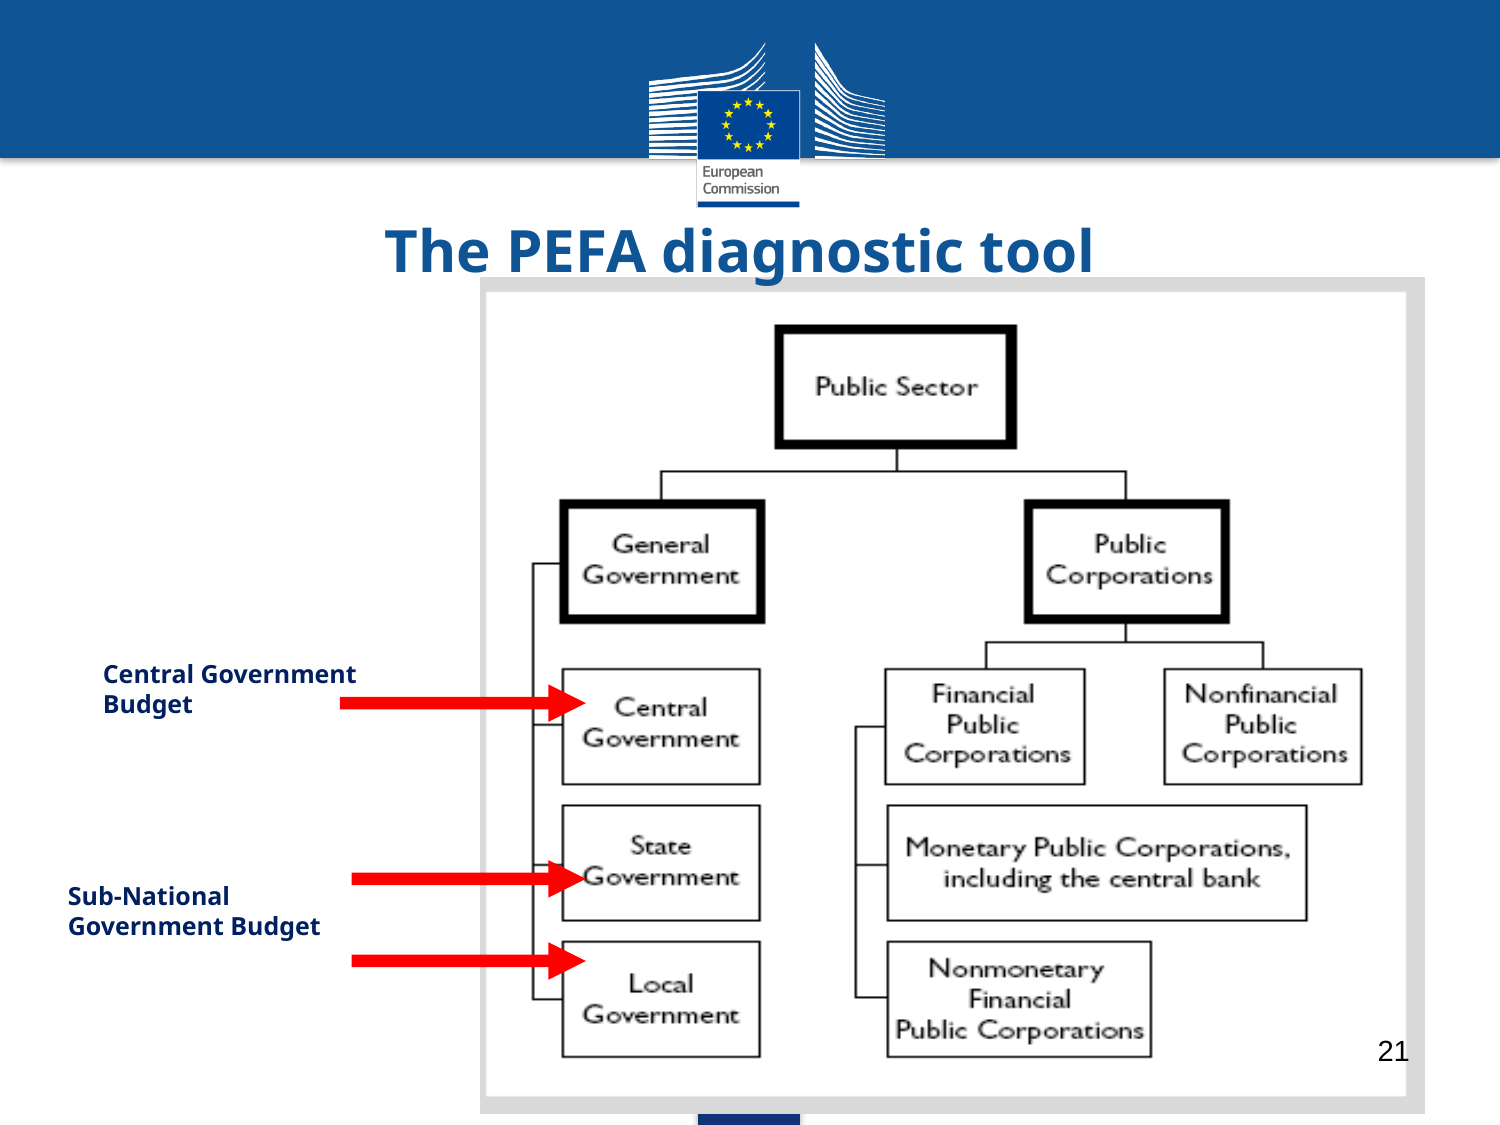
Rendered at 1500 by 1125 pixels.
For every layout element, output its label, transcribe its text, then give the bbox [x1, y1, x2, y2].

text_box Central Government Budget [88, 650, 411, 726]
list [480, 276, 1425, 1114]
text_box Sub-National Government Budget [53, 873, 375, 949]
text_box The PEFA diagnostic tool [64, 195, 1415, 303]
picture [649, 42, 885, 195]
